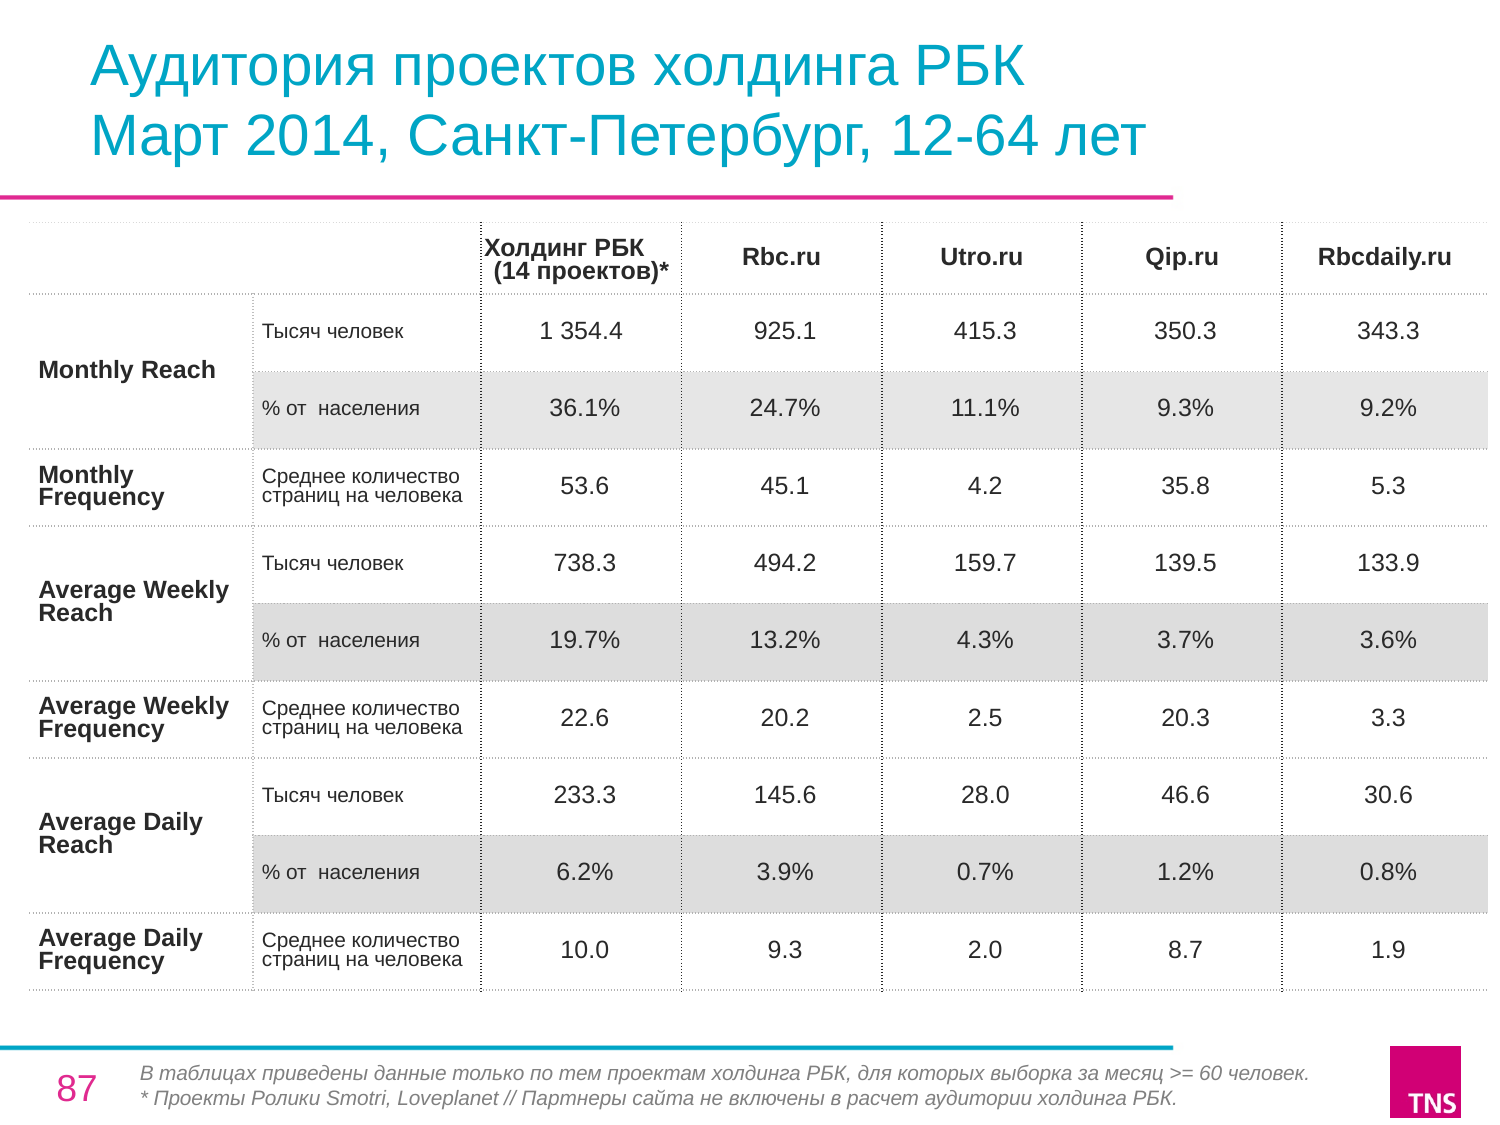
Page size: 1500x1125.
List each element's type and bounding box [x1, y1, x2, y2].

table_cell [29, 294, 1488, 990]
text_box [124, 1052, 1463, 1117]
title [74, 8, 1476, 187]
picture [0, 0, 1500, 1125]
table_header [29, 223, 1488, 294]
slide_number [40, 1055, 392, 1125]
